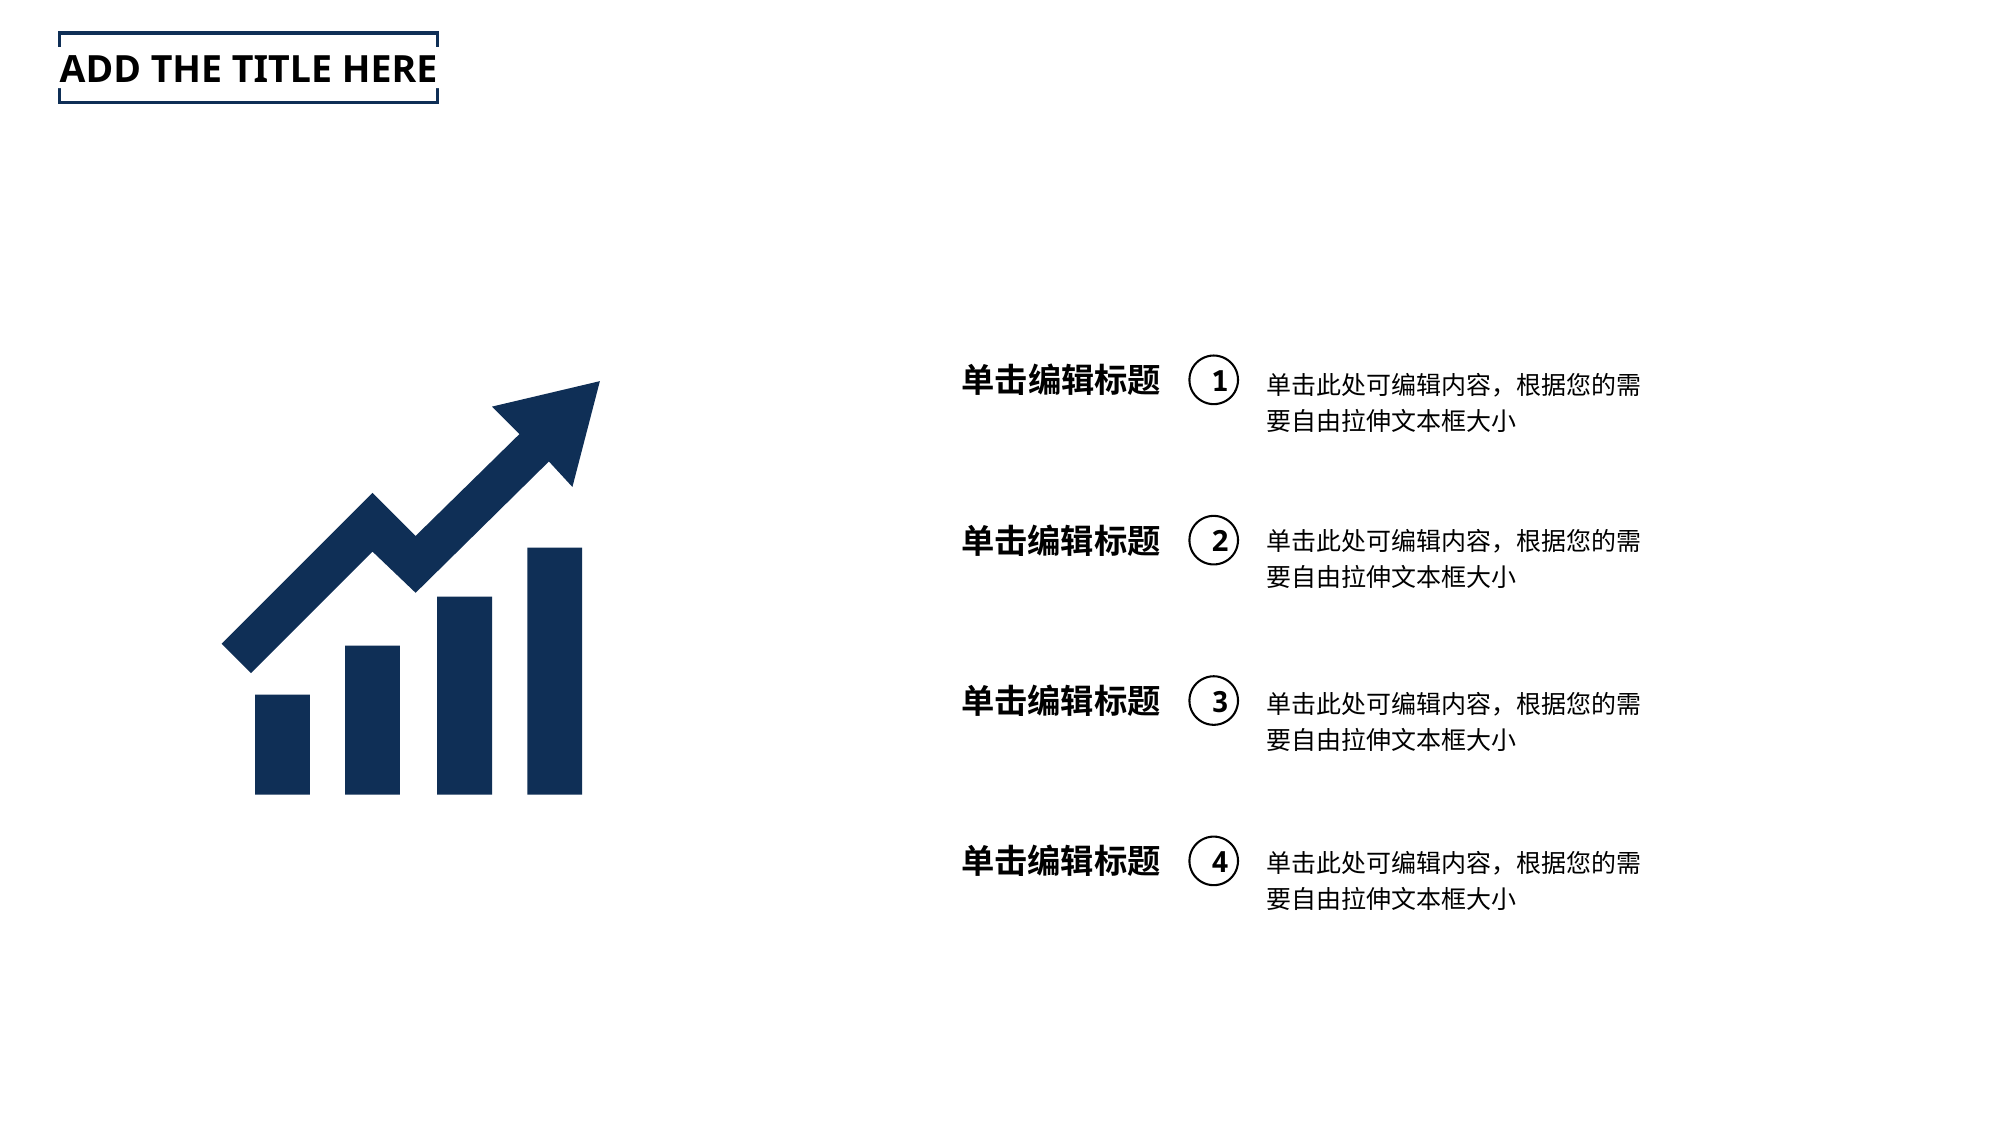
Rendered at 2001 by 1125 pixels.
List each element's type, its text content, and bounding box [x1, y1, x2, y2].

text_box 4 [1188, 835, 1240, 887]
text_box 单击此处可编辑内容，根据您的需要自由拉伸文本框大小 [1266, 363, 1650, 436]
text_box 单击编辑标题 [931, 840, 1161, 881]
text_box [0, 32, 498, 103]
text_box 单击此处可编辑内容，根据您的需要自由拉伸文本框大小 [1266, 841, 1650, 914]
text_box 单击此处可编辑内容，根据您的需要自由拉伸文本框大小 [1266, 682, 1650, 755]
text_box 单击编辑标题 [931, 359, 1162, 400]
text_box 单击此处可编辑内容，根据您的需要自由拉伸文本框大小 [1266, 519, 1650, 592]
text_box 2 [1188, 514, 1240, 566]
text_box 单击编辑标题 [931, 680, 1161, 721]
text_box 单击编辑标题 [931, 519, 1161, 560]
text_box 3 [1188, 675, 1240, 726]
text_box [221, 381, 600, 795]
text_box 1 [1188, 354, 1240, 406]
